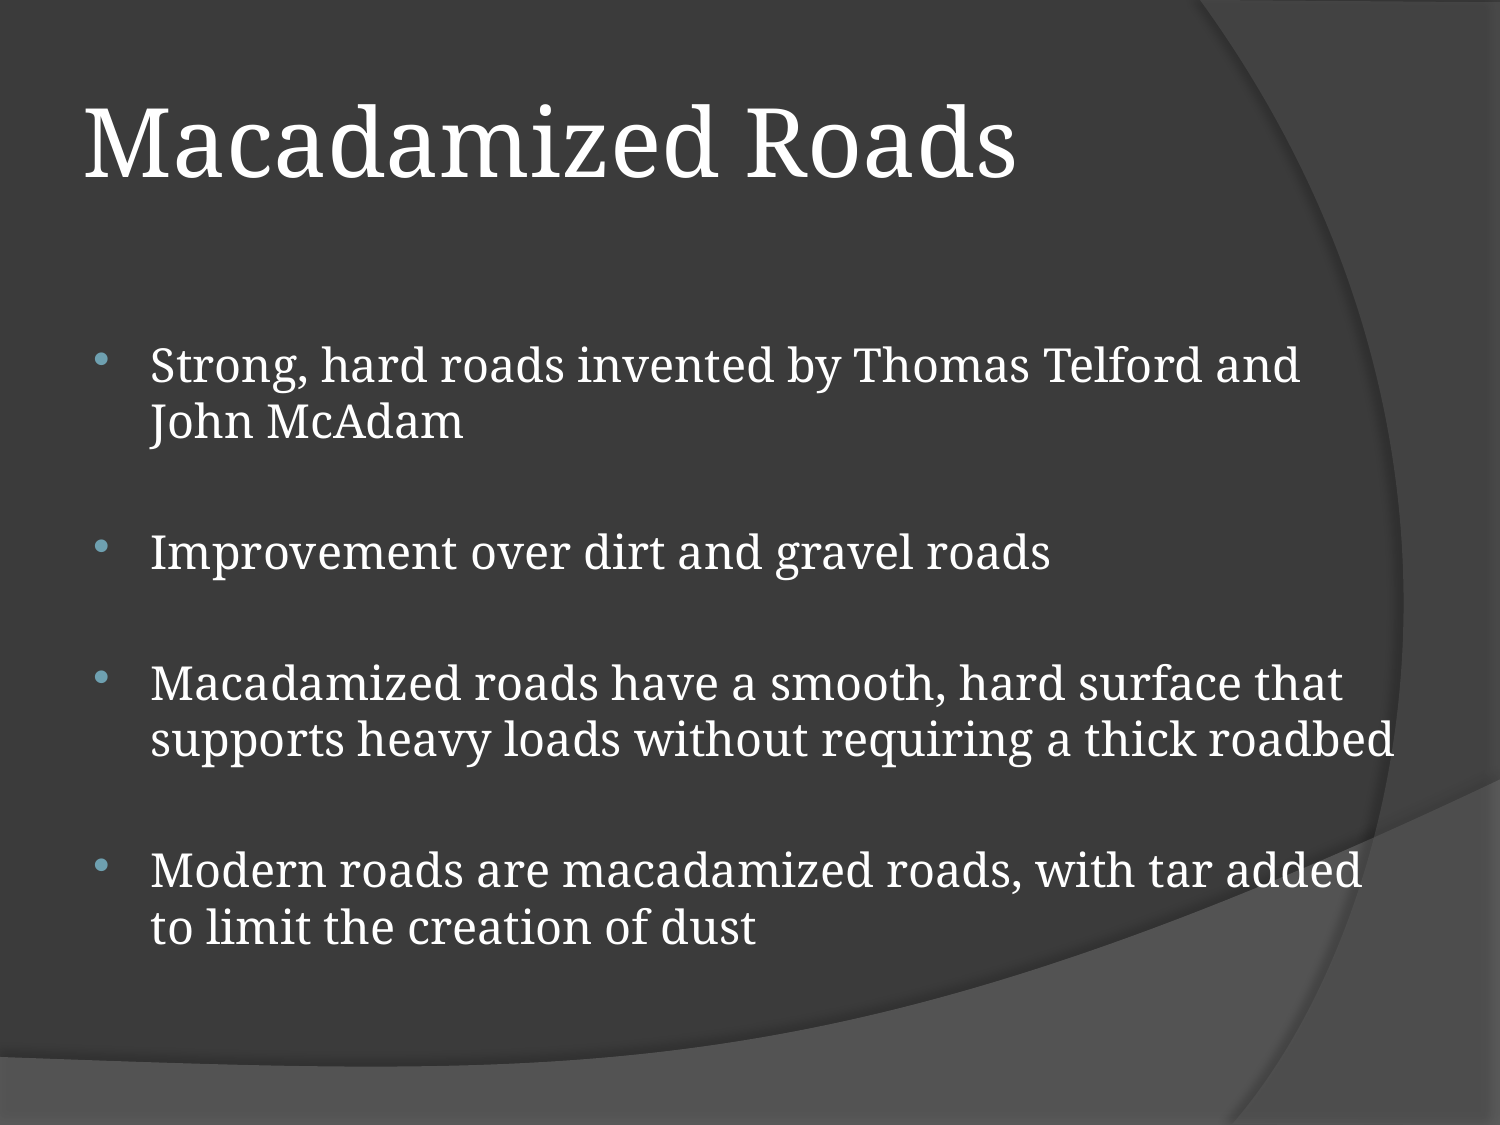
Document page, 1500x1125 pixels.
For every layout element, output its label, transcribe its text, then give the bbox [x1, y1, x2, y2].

title Macadamized Roads [75, 45, 1300, 233]
list Strong, hard roads invented by Thomas Telford and John McAdam Improvement over dirt and gravel roads Macadamized roads have a smooth, hard surface that supports heavy loads without requiring a thick roadbed Modern roads are macadamized roads, with tar added to limit the creation of dust [75, 262, 1413, 1005]
